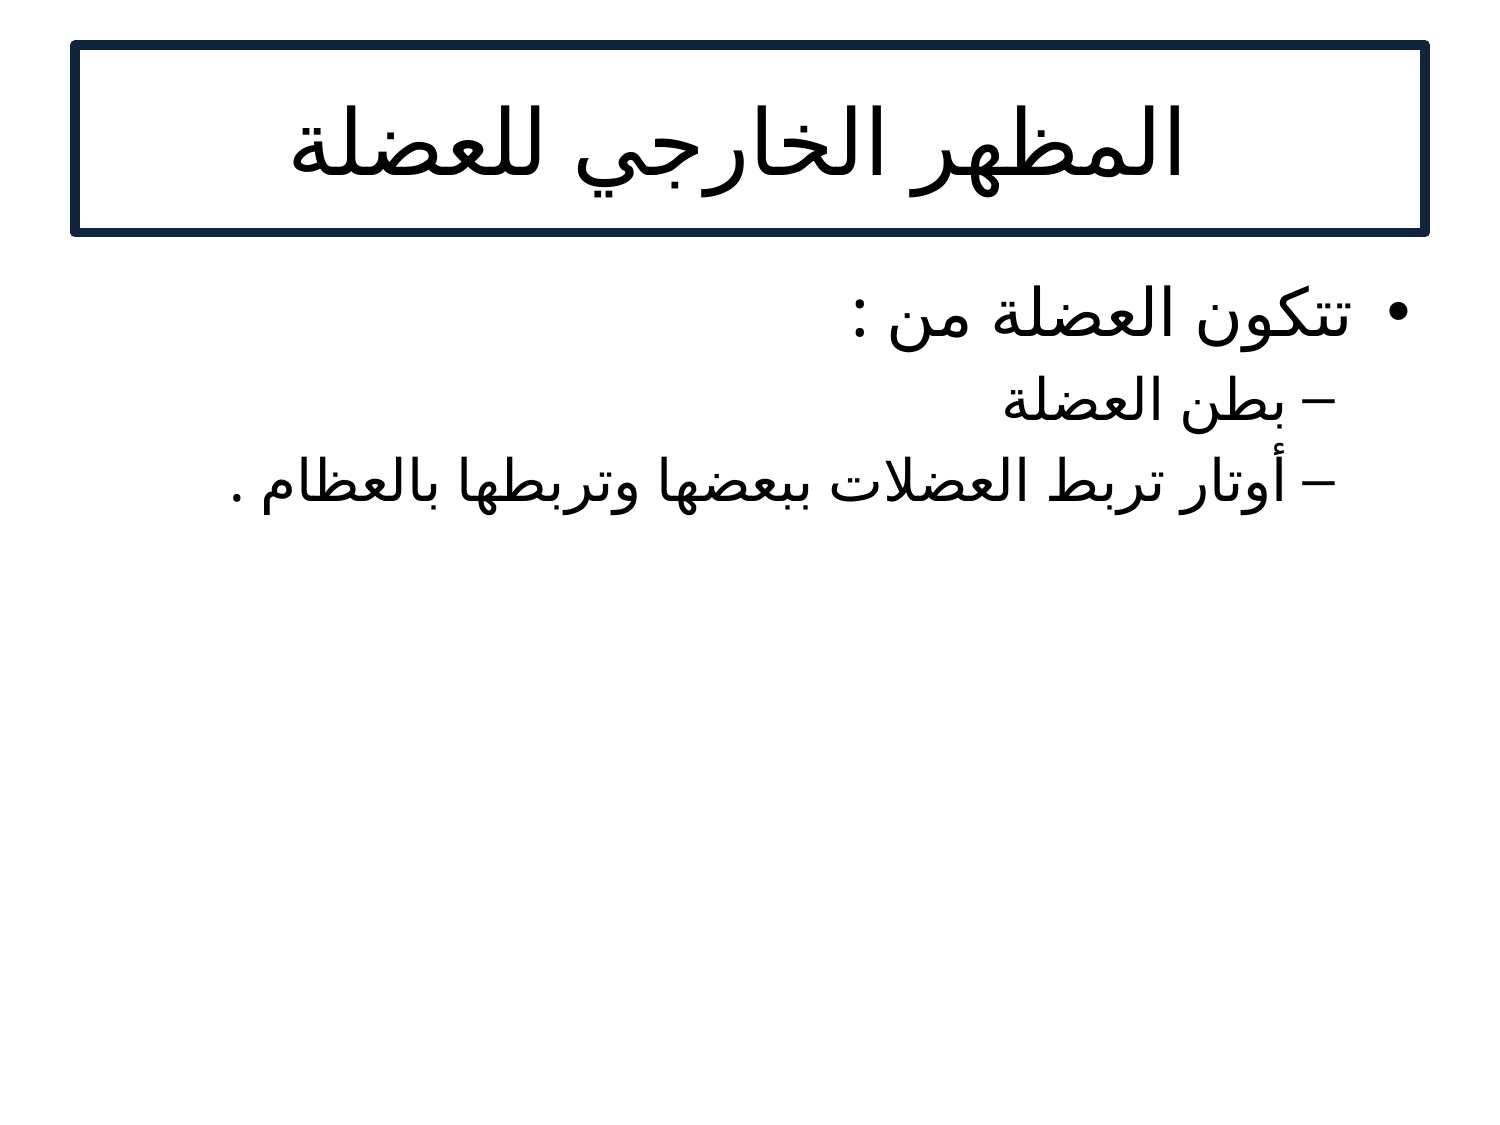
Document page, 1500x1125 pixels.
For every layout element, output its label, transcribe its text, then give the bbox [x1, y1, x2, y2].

title المظهر الخارجي للعضلة [75, 45, 1425, 233]
list تتكون العضلة من : بطن العضلة أوتار تربط العضلات ببعضها وتربطها بالعظام . [75, 262, 1425, 1005]
